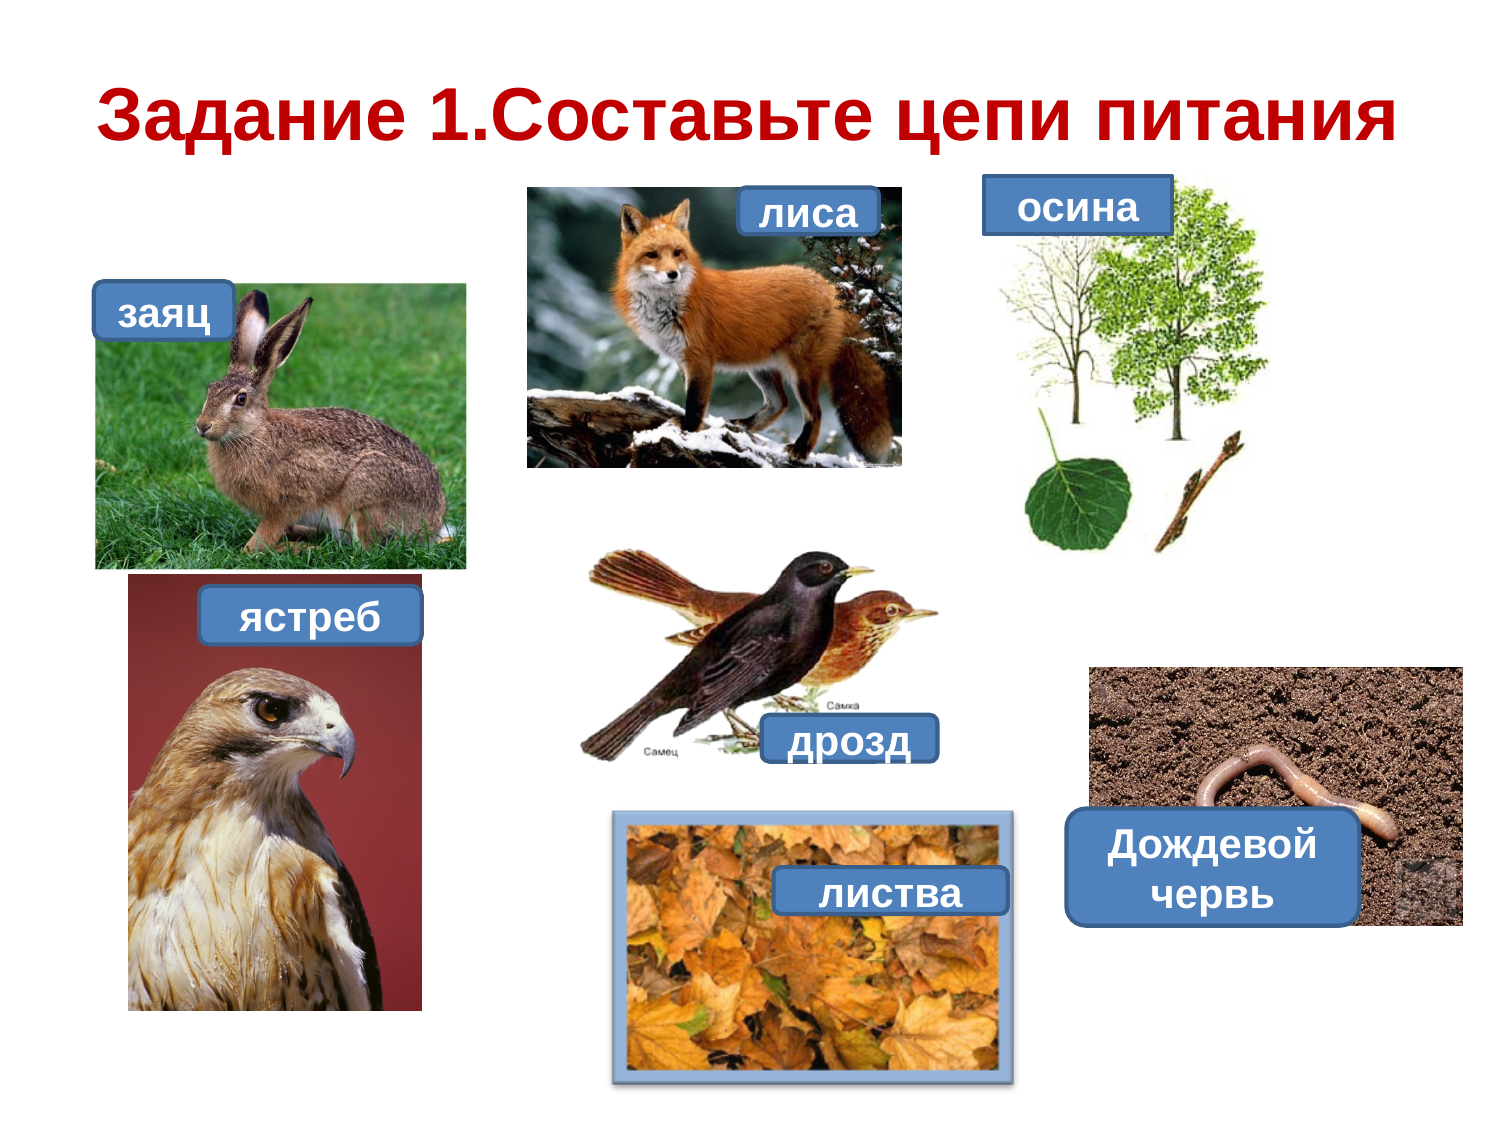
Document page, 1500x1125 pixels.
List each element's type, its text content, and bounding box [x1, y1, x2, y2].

picture [562, 538, 950, 775]
picture [527, 187, 902, 468]
picture [1089, 667, 1463, 926]
picture [995, 175, 1274, 556]
picture [601, 803, 1026, 1100]
picture [93, 281, 468, 571]
text_box Дождевой червь [1064, 806, 1085, 928]
picture [128, 573, 423, 1011]
text_box Задание 1.Составьте цепи питания [82, 58, 1454, 164]
text_box осина [982, 174, 996, 236]
